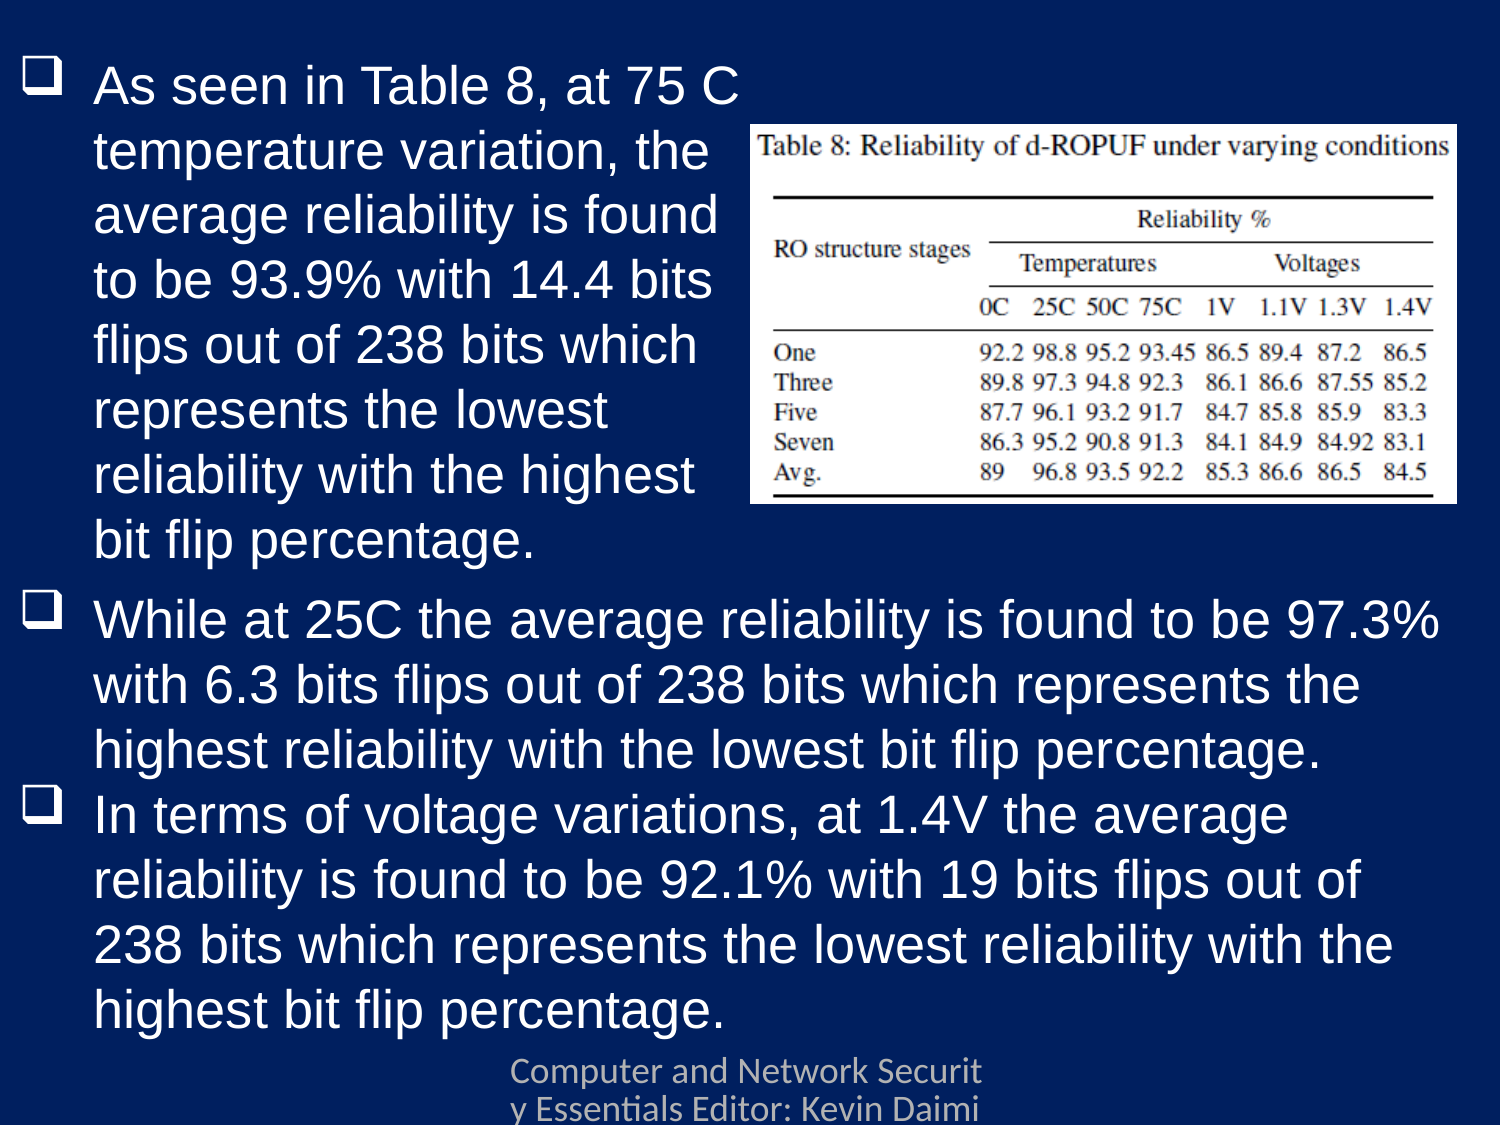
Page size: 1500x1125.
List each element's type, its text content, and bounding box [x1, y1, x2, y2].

list While at 25C the average reliability is found to be 97.3% with 6.3 bits flips out of 238 bits which represents the highest reliability with the lowest bit flip percentage. In terms of voltage variations, at 1.4V the average reliability is found to be 92.1% with 19 bits flips out of 238 bits which represents the lowest reliability with the highest bit flip percentage. [18, 584, 1457, 1044]
picture [749, 124, 1457, 504]
text_box As seen in Table 8, at 75 C temperature variation, the average reliability is found to be 93.9% with 14.4 bits flips out of 238 bits which represents the lowest reliability with the highest bit flip percentage. [18, 49, 750, 635]
footer Computer and Network Security Essentials Editor: Kevin Daimi Associate Editors: Guillermo Francia, Levent Ertaul, Luis H. Encinas, Eman El-Sheikh Published by Springer [510, 1046, 990, 1103]
